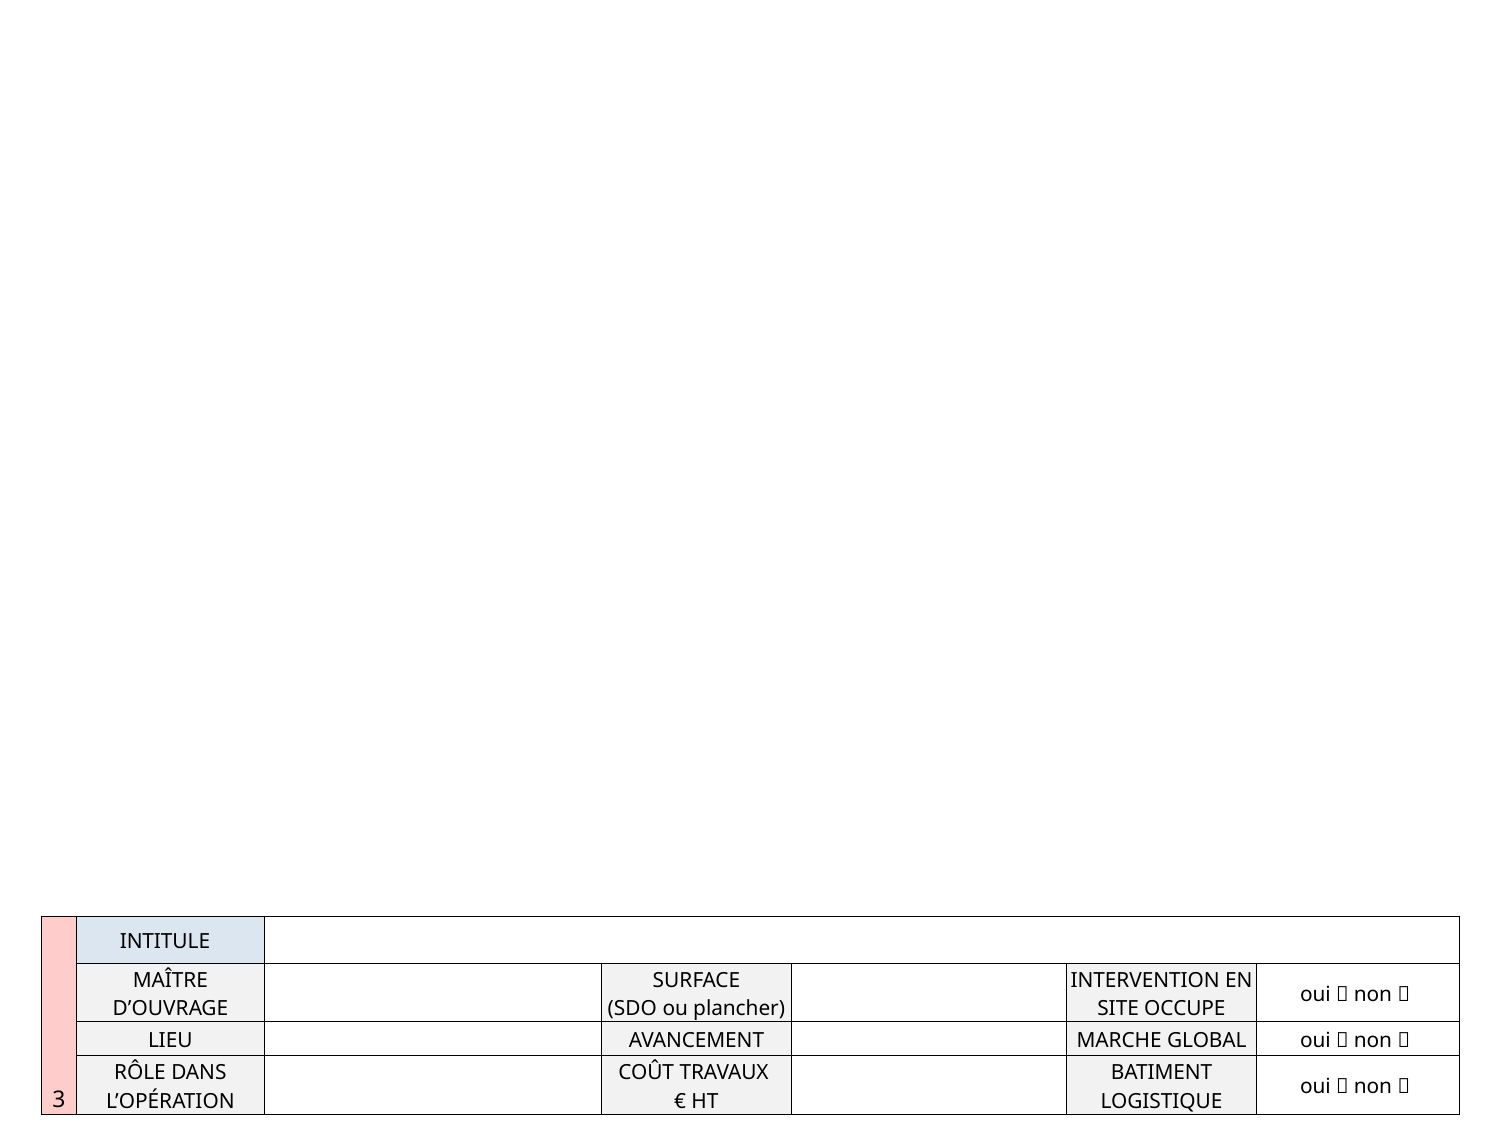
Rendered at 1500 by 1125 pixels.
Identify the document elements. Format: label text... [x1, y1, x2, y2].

table_header INTITULE [77, 917, 264, 963]
table_cell [792, 1056, 1066, 1114]
table_header [265, 917, 1459, 963]
table_cell oui  non  [1257, 964, 1459, 1021]
table_cell [265, 1056, 601, 1114]
table_cell RÔLE DANS L’OPÉRATION [77, 1056, 264, 1114]
table_cell AVANCEMENT [602, 1022, 791, 1055]
table_cell [792, 1022, 1066, 1055]
table_cell MARCHE GLOBAL [1067, 1022, 1256, 1055]
table_cell oui  non  [1257, 1056, 1459, 1114]
table_cell MAÎTRE D’OUVRAGE [77, 964, 264, 1021]
table_cell [265, 964, 601, 1021]
table_cell BATIMENT LOGISTIQUE [1067, 1056, 1256, 1114]
table_cell [792, 964, 1066, 1021]
table_cell LIEU [77, 1022, 264, 1055]
table_header 3 [42, 917, 76, 1114]
table_cell [265, 1022, 601, 1055]
table_cell SURFACE (SDO ou plancher) [602, 964, 791, 1021]
table_cell COÛT TRAVAUX € HT [602, 1056, 791, 1114]
table_cell INTERVENTION EN SITE OCCUPE [1067, 964, 1256, 1021]
table_cell oui  non  [1257, 1022, 1459, 1055]
